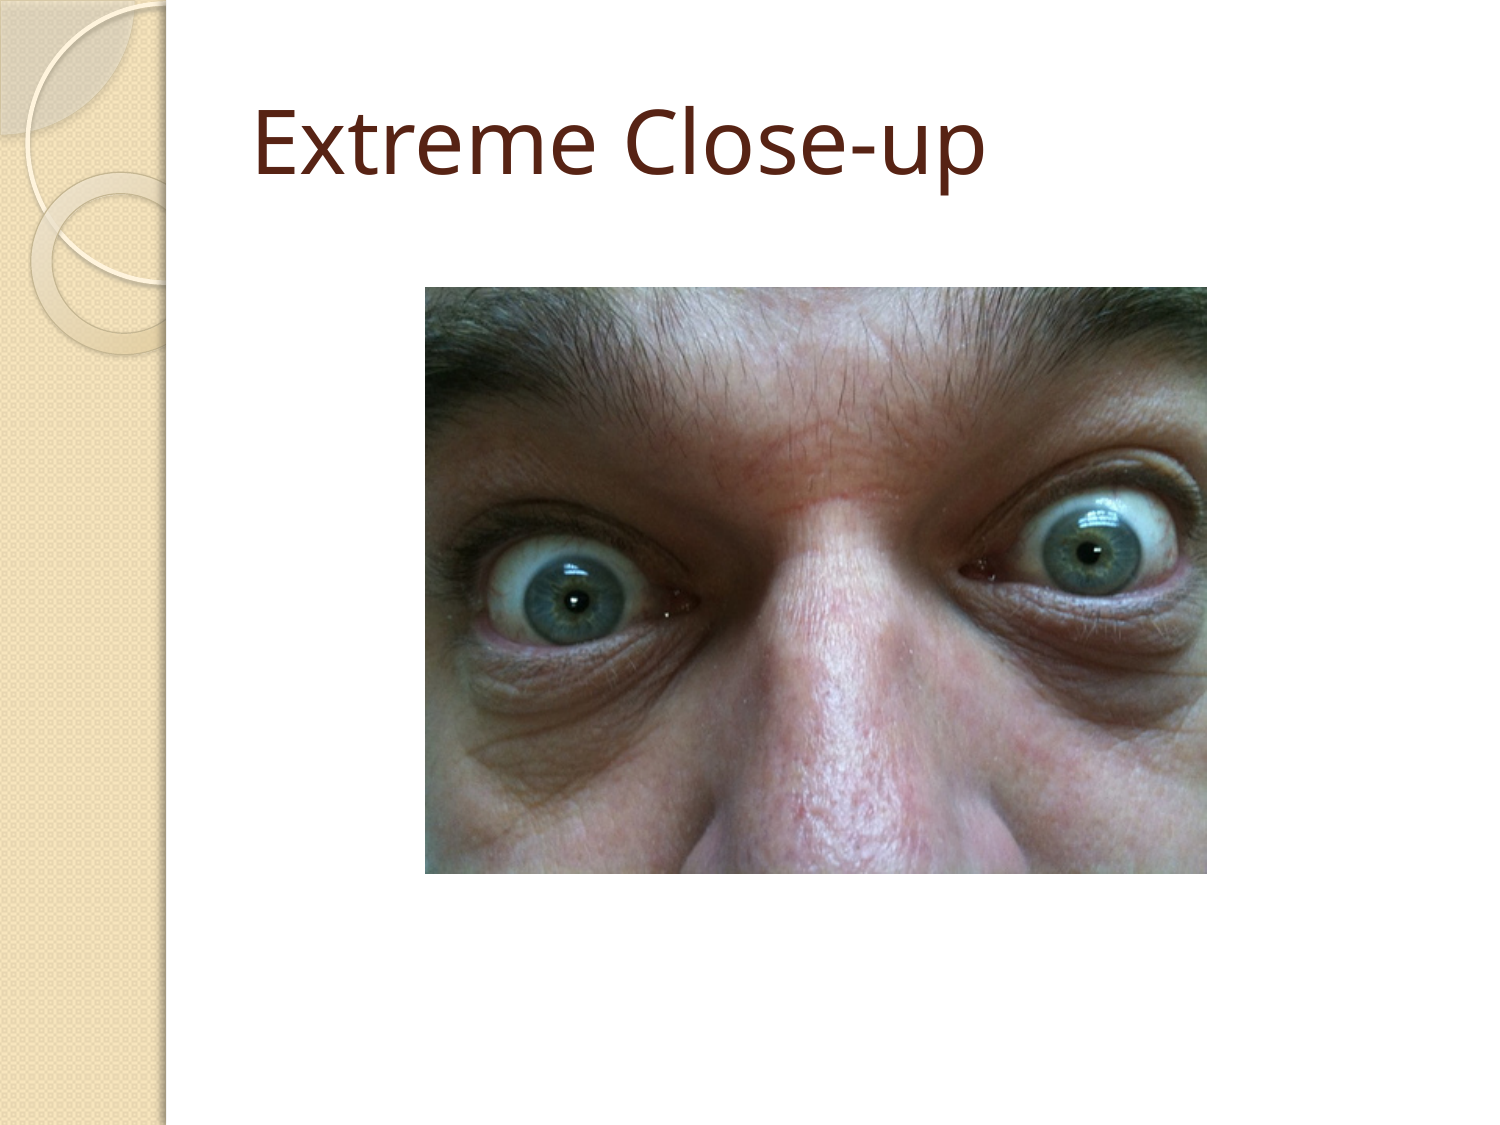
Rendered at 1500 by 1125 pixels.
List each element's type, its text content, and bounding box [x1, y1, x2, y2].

title Extreme Close-up [235, 45, 1466, 233]
picture [424, 287, 1207, 874]
